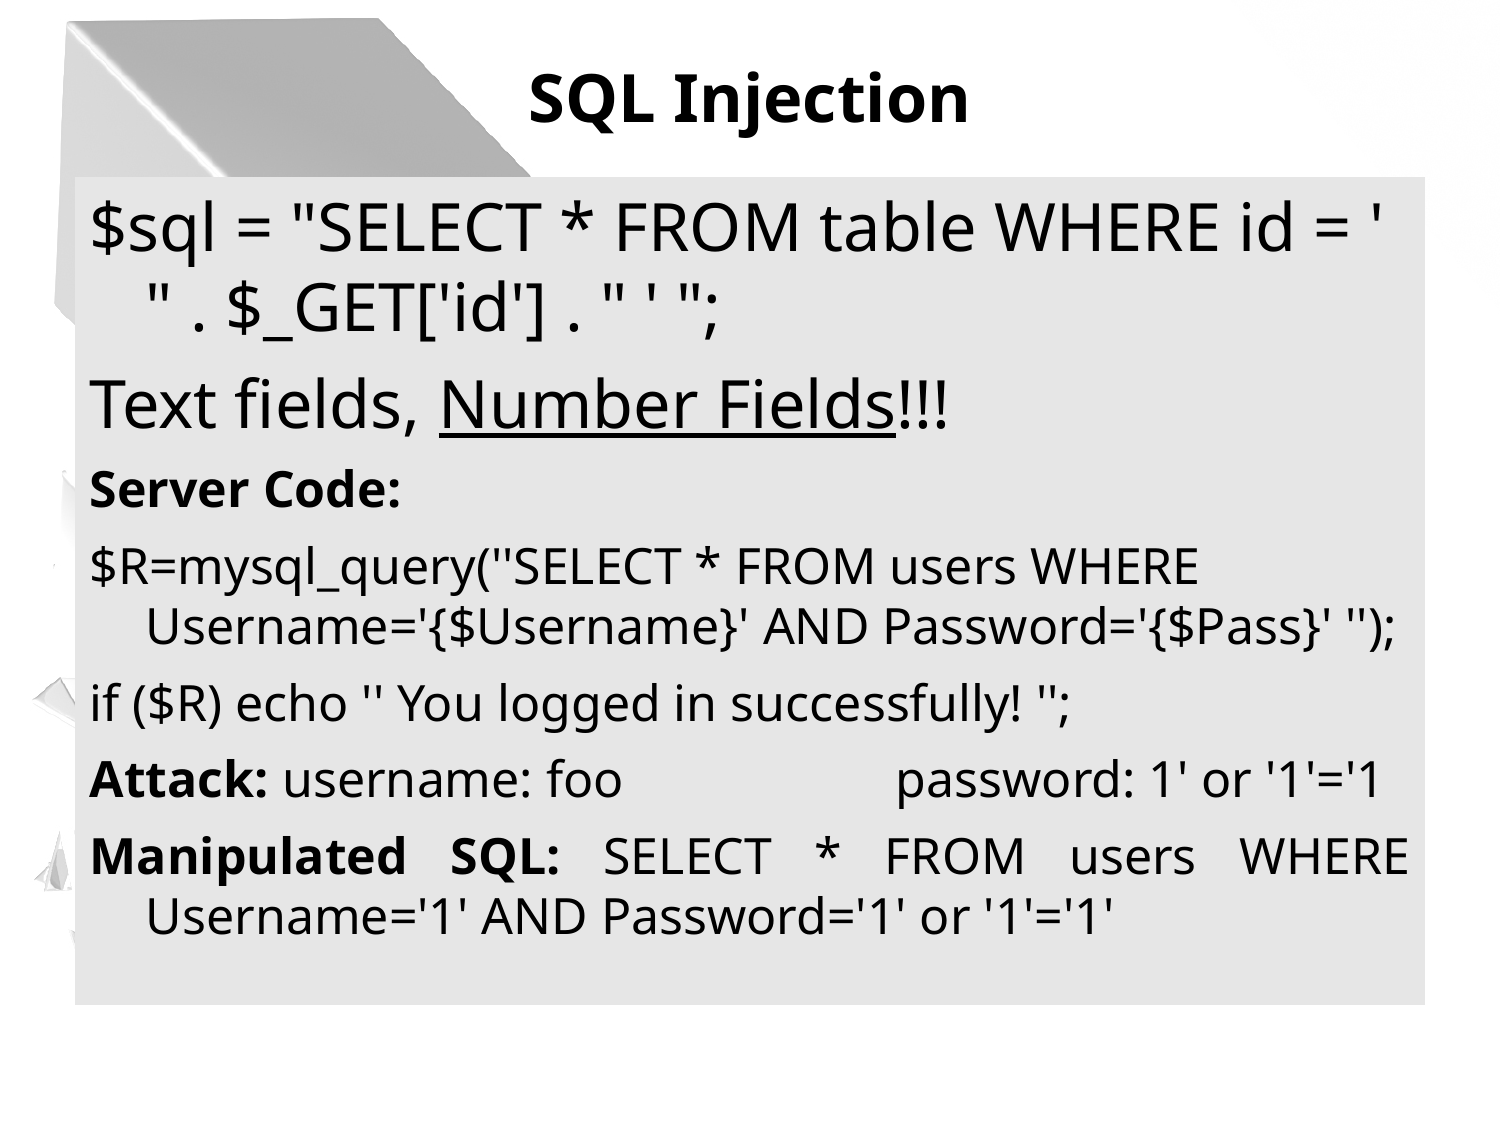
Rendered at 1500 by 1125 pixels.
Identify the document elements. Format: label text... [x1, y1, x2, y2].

title SQL Injection [74, 44, 1426, 148]
picture [0, 0, 1500, 1125]
list $sql = "SELECT * FROM table WHERE id = ' " . $_GET['id'] . " ' "; Text fields, Number Fields!!! Server Code: $R=mysql_query(''SELECT * FROM users WHERE Username='{$Username}' AND Password='{$Pass}' ''); if ($R) echo '' You logged in successfully! ''; Attack: username: foo password: 1' or '1'='1 Manipulated SQL: SELECT * FROM users WHERE Username='1' AND Password='1' or '1'='1' [74, 176, 1426, 1006]
